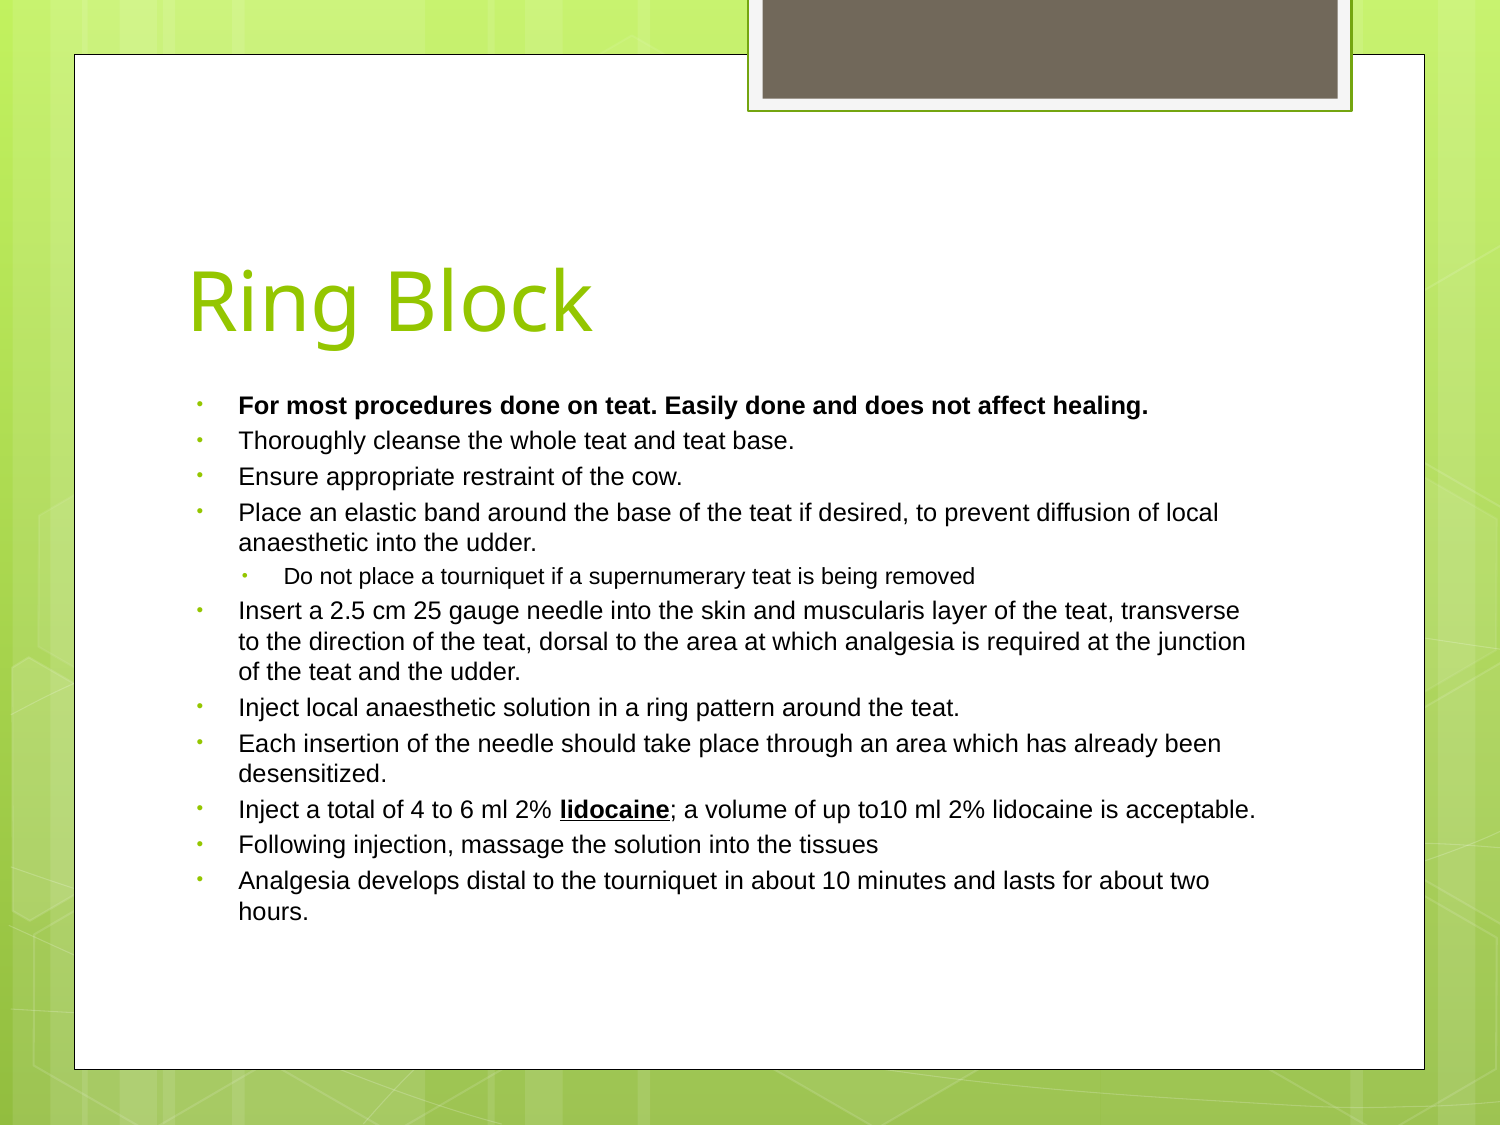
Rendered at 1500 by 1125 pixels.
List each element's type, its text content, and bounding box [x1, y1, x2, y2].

list For most procedures done on teat. Easily done and does not affect healing. Thoroughly cleanse the whole teat and teat base. Ensure appropriate restraint of the cow. Place an elastic band around the base of the teat if desired, to prevent diffusion of local anaesthetic into the udder. Do not place a tourniquet if a supernumerary teat is being removed Insert a 2.5 cm 25 gauge needle into the skin and muscularis layer of the teat, transverse to the direction of the teat, dorsal to the area at which analgesia is required at the junction of the teat and the udder. Inject local anaesthetic solution in a ring pattern around the teat. Each insertion of the needle should take place through an area which has already been desensitized. Inject a total of 4 to 6 ml 2% lidocaine; a volume of up to10 ml 2% lidocaine is acceptable. Following injection, massage the solution into the tissues Analgesia develops distal to the tourniquet in about 10 minutes and lasts for about two hours. [171, 381, 1283, 957]
title Ring Block [171, 168, 1324, 357]
